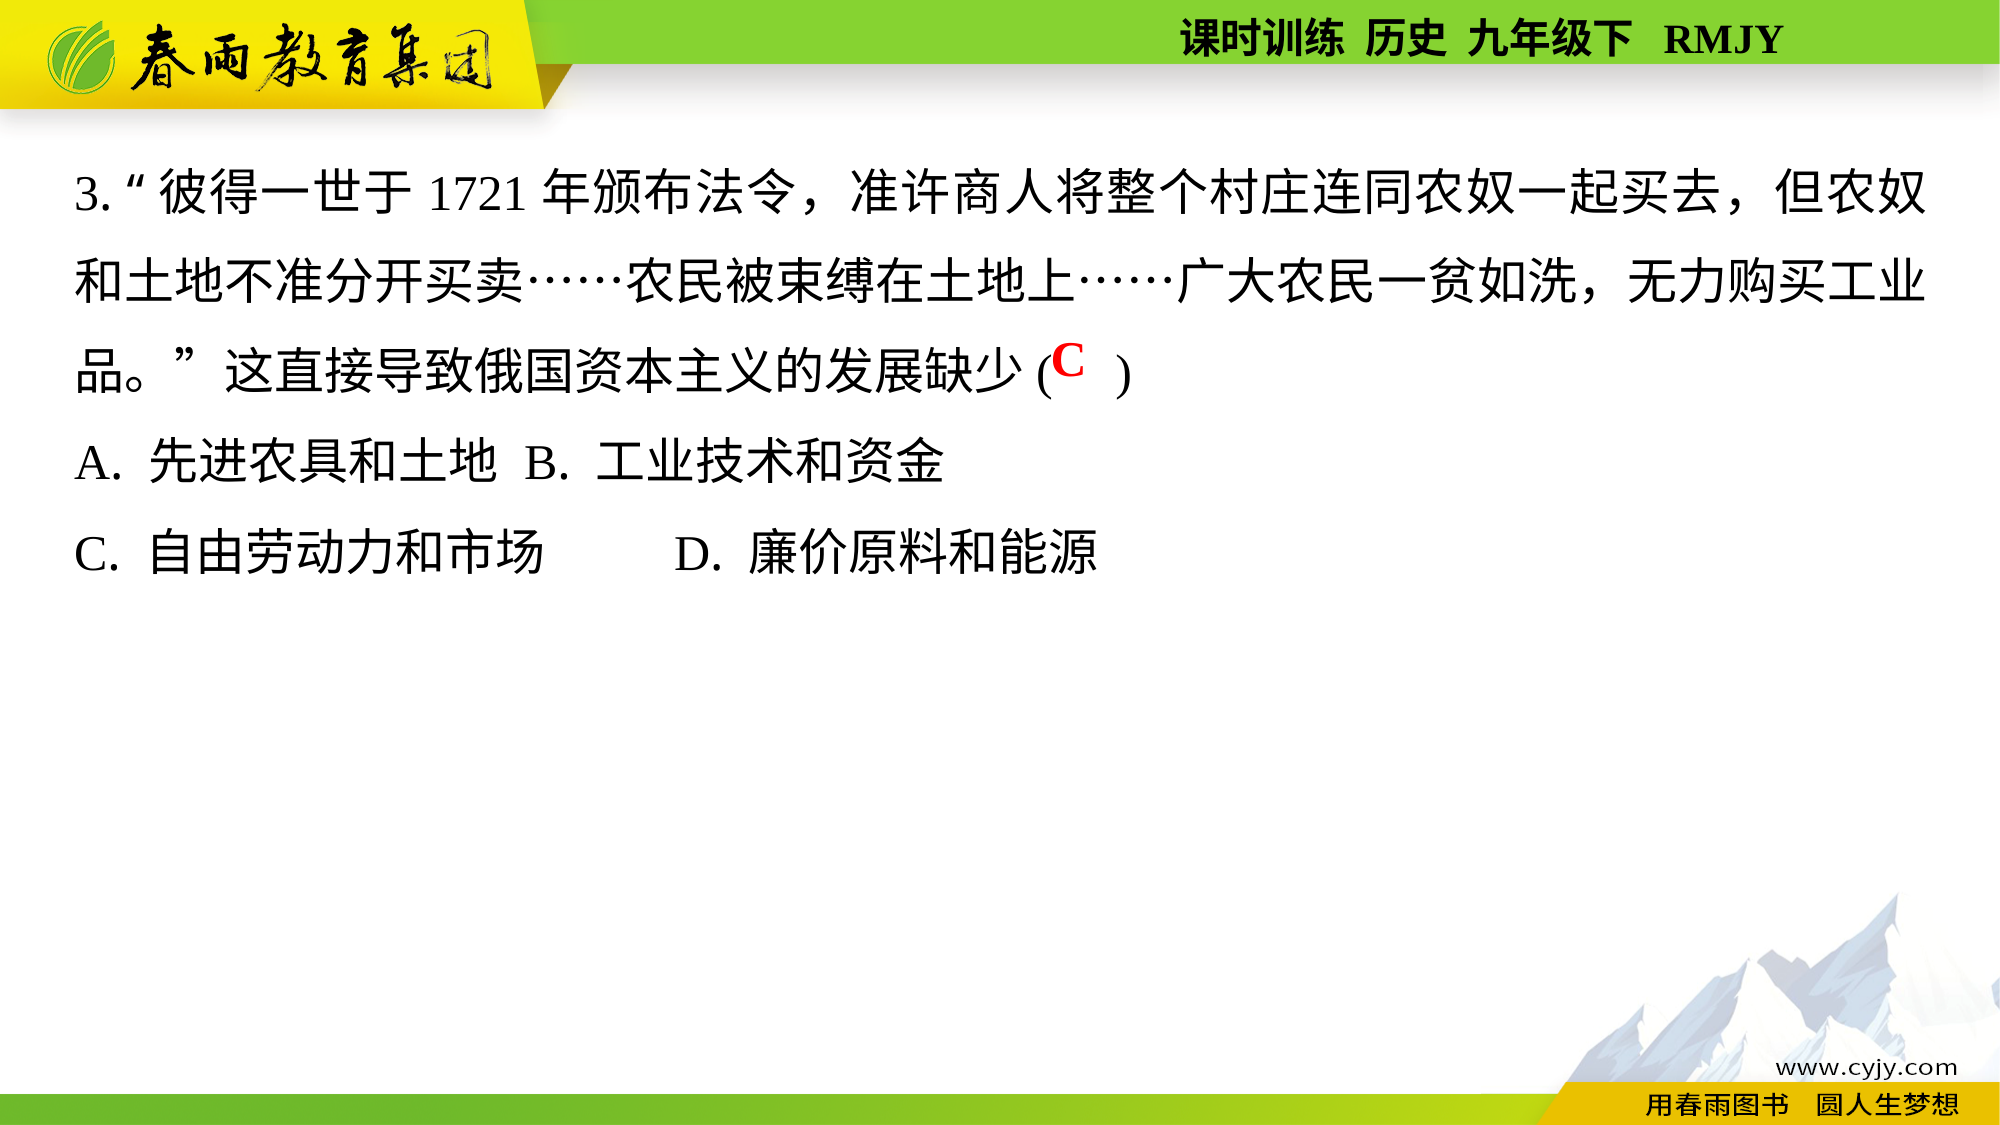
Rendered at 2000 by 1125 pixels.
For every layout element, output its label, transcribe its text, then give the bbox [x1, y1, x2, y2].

list 3. “彼得一世于1721年颁布法令，准许商人将整个村庄连同农奴一起买去，但农奴和土地不准分开买卖……农民被束缚在土地上……广大农民一贫如洗，无力购买工业品。”这直接导致俄国资本主义的发展缺少( ) A. 先进农具和土地 B. 工业技术和资金 C. 自由劳动力和市场 D. 廉价原料和能源 [59, 122, 1944, 592]
text_box C [1035, 319, 1102, 394]
picture [0, 0, 2000, 1125]
